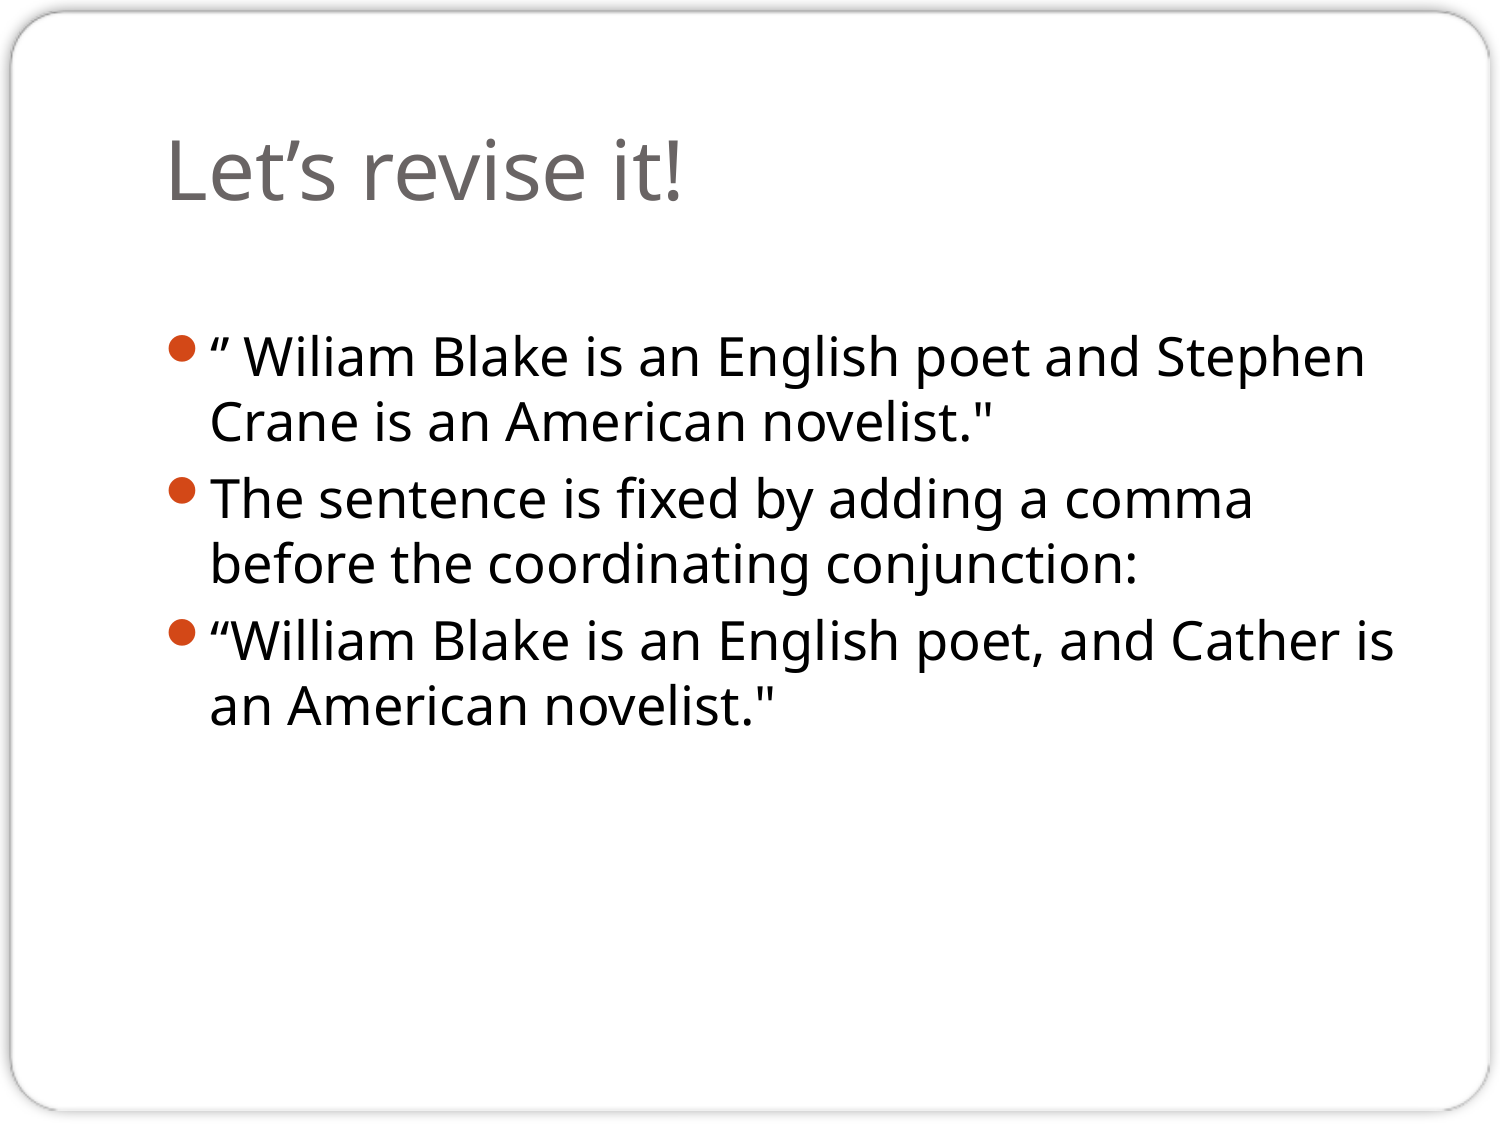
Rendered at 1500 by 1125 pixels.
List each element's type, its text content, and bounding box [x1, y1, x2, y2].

title Let’s revise it! [150, 45, 1425, 233]
list ‘’ Wiliam Blake is an English poet and Stephen Crane is an American novelist." The sentence is fixed by adding a comma before the coordinating conjunction: “William Blake is an English poet, and Cather is an American novelist." [150, 237, 1425, 988]
